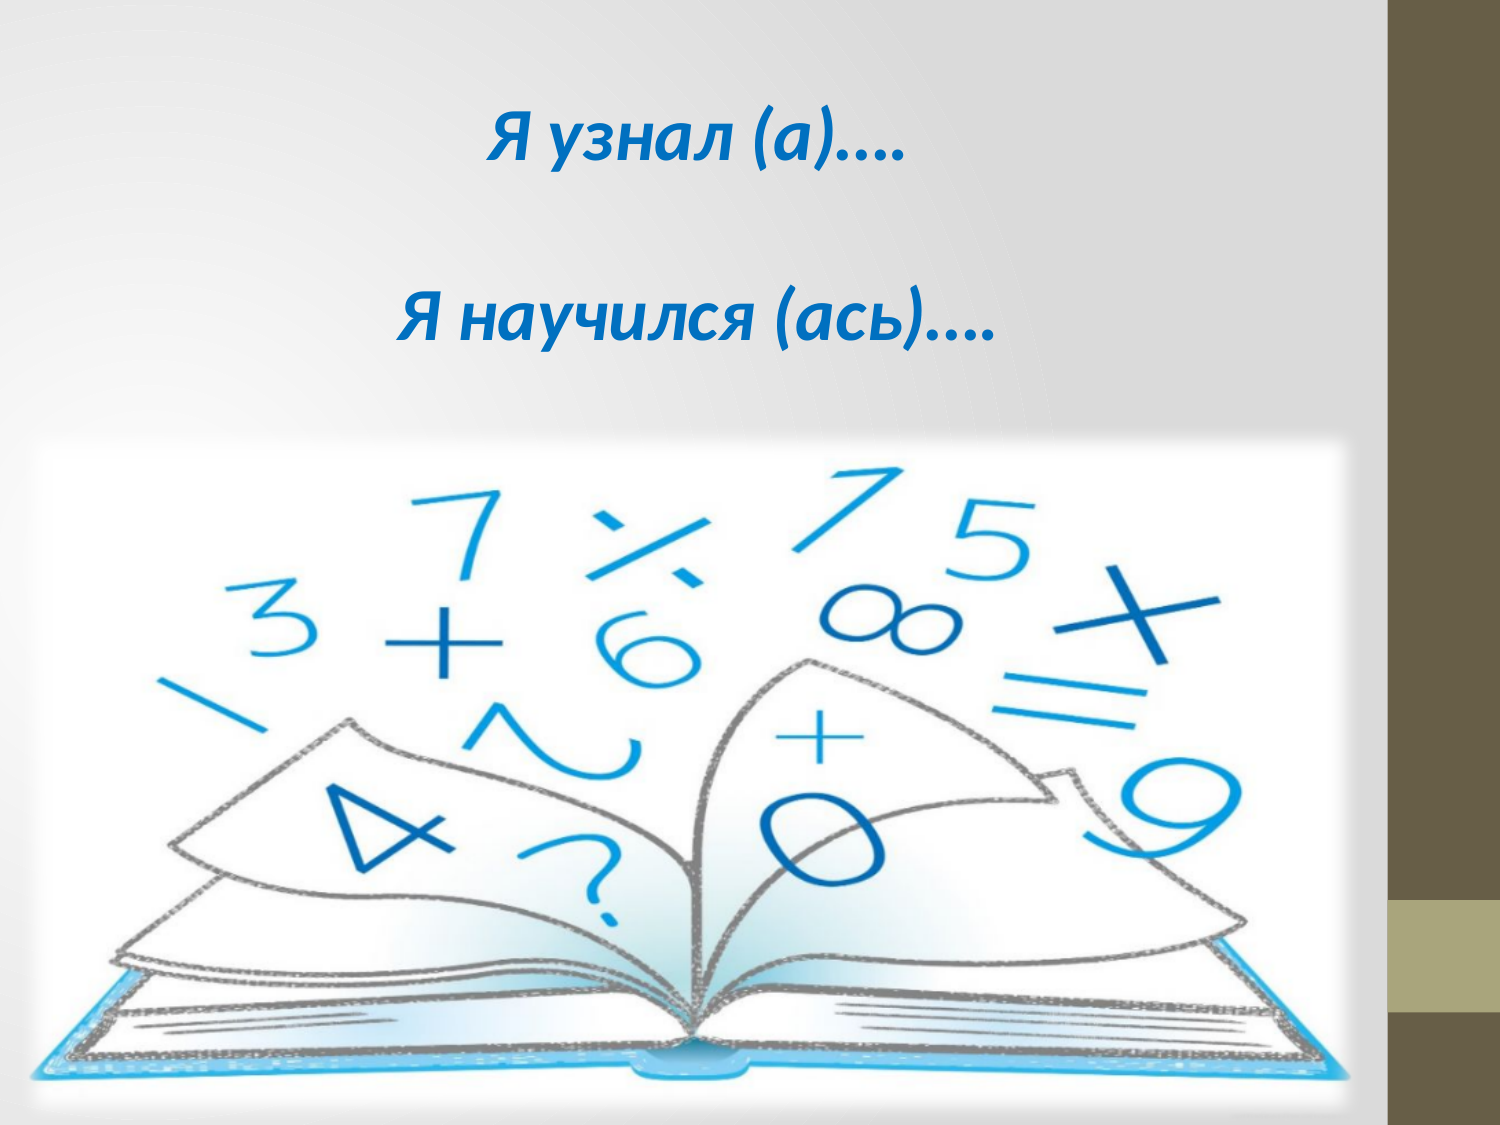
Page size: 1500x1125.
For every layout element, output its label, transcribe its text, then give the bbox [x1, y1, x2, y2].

picture [17, 422, 1366, 1125]
text_box Я узнал (а)…. Я научился (ась)…. [9, 78, 1388, 453]
